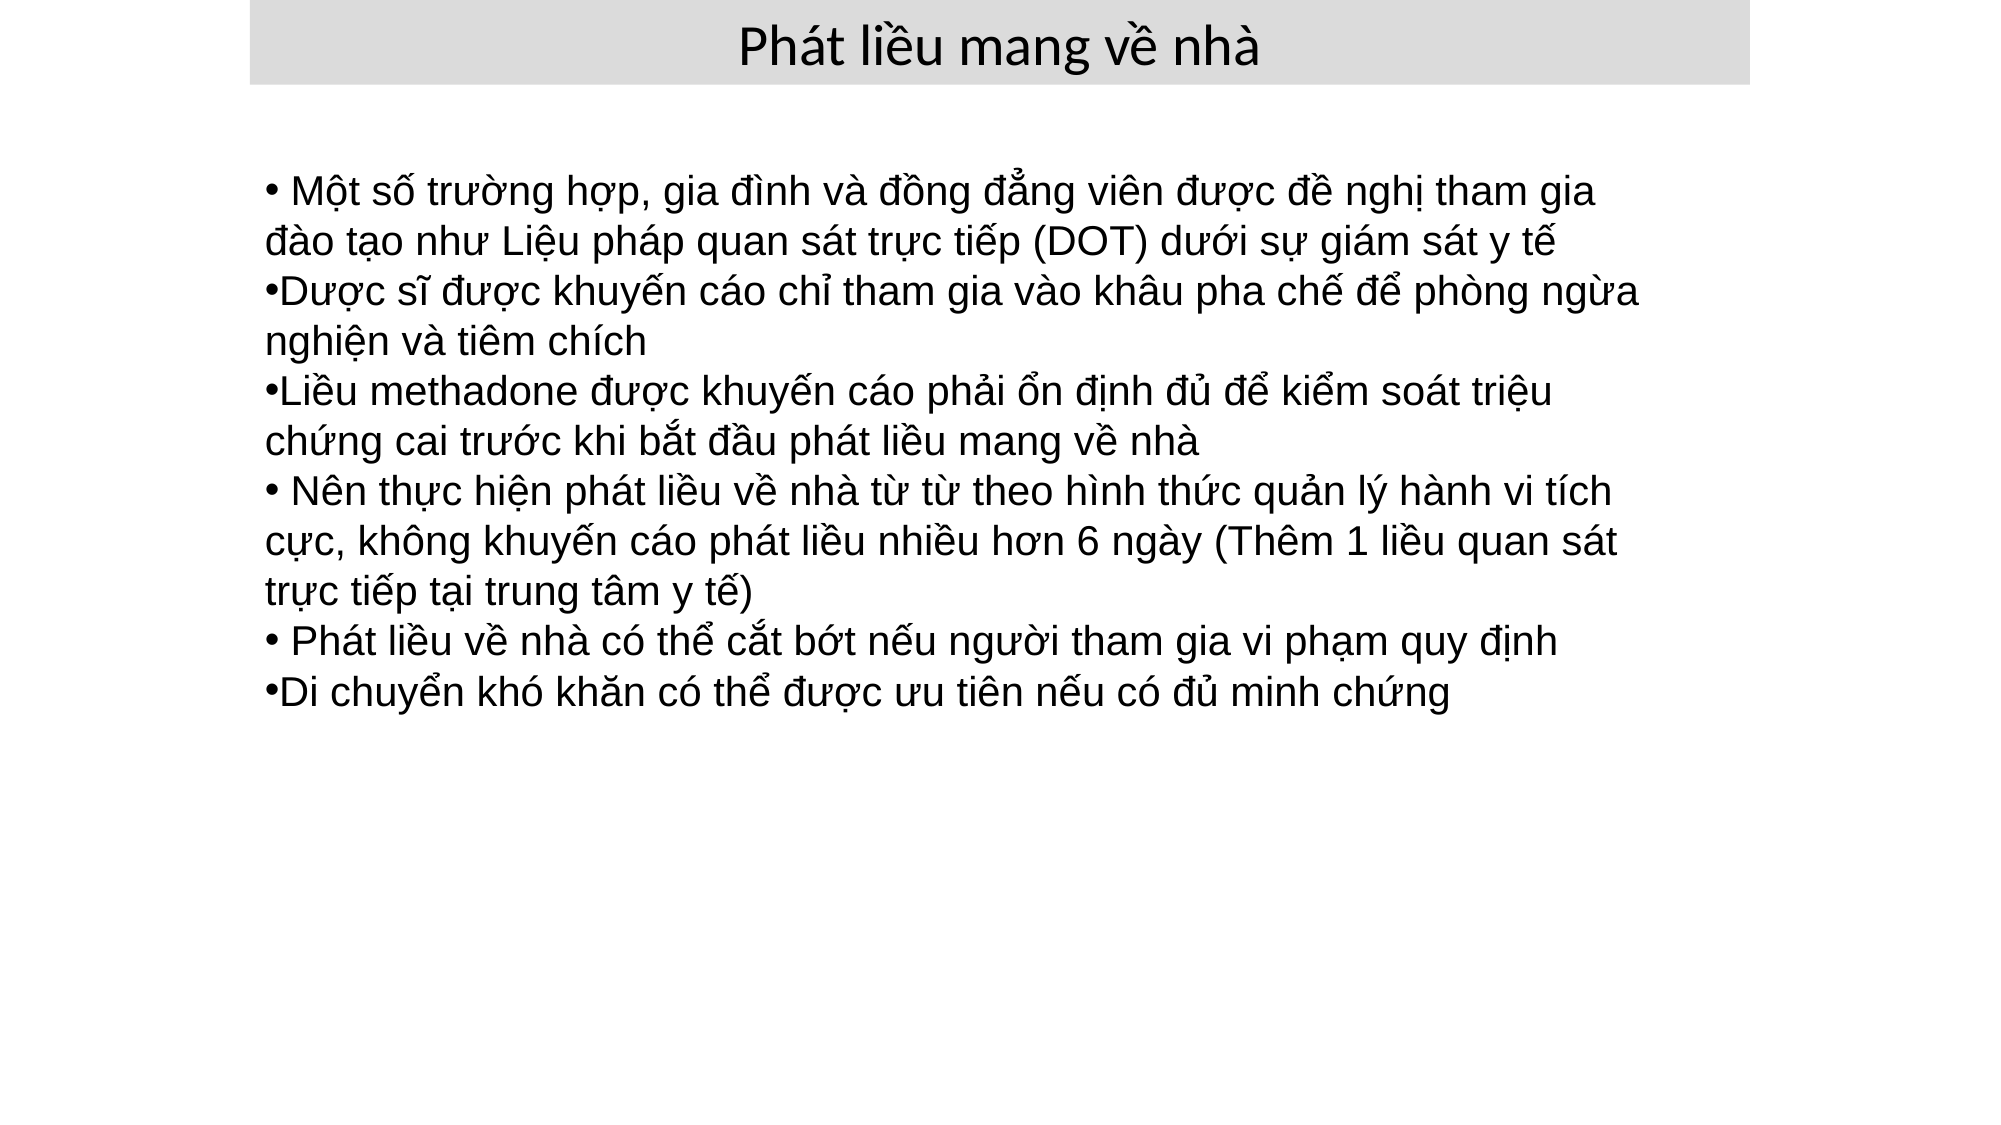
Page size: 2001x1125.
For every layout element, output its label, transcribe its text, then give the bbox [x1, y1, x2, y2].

text_box Một số trường hợp, gia đình và đồng đẳng viên được đề nghị tham gia đào tạo như Liệu pháp quan sát trực tiếp (DOT) dưới sự giám sát y tế Dược sĩ được khuyến cáo chỉ tham gia vào khâu pha chế để phòng ngừa nghiện và tiêm chích Liều methadone được khuyến cáo phải ổn định đủ để kiểm soát triệu chứng cai trước khi bắt đầu phát liều mang về nhà Nên thực hiện phát liều về nhà từ từ theo hình thức quản lý hành vi tích cực, không khuyến cáo phát liều nhiều hơn 6 ngày (Thêm 1 liều quan sát trực tiếp tại trung tâm y tế) Phát liều về nhà có thể cắt bớt nếu người tham gia vi phạm quy định Di chuyển khó khăn có thể được ưu tiên nếu có đủ minh chứng [249, 156, 1686, 762]
text_box Phát liều mang về nhà [249, 0, 1750, 85]
